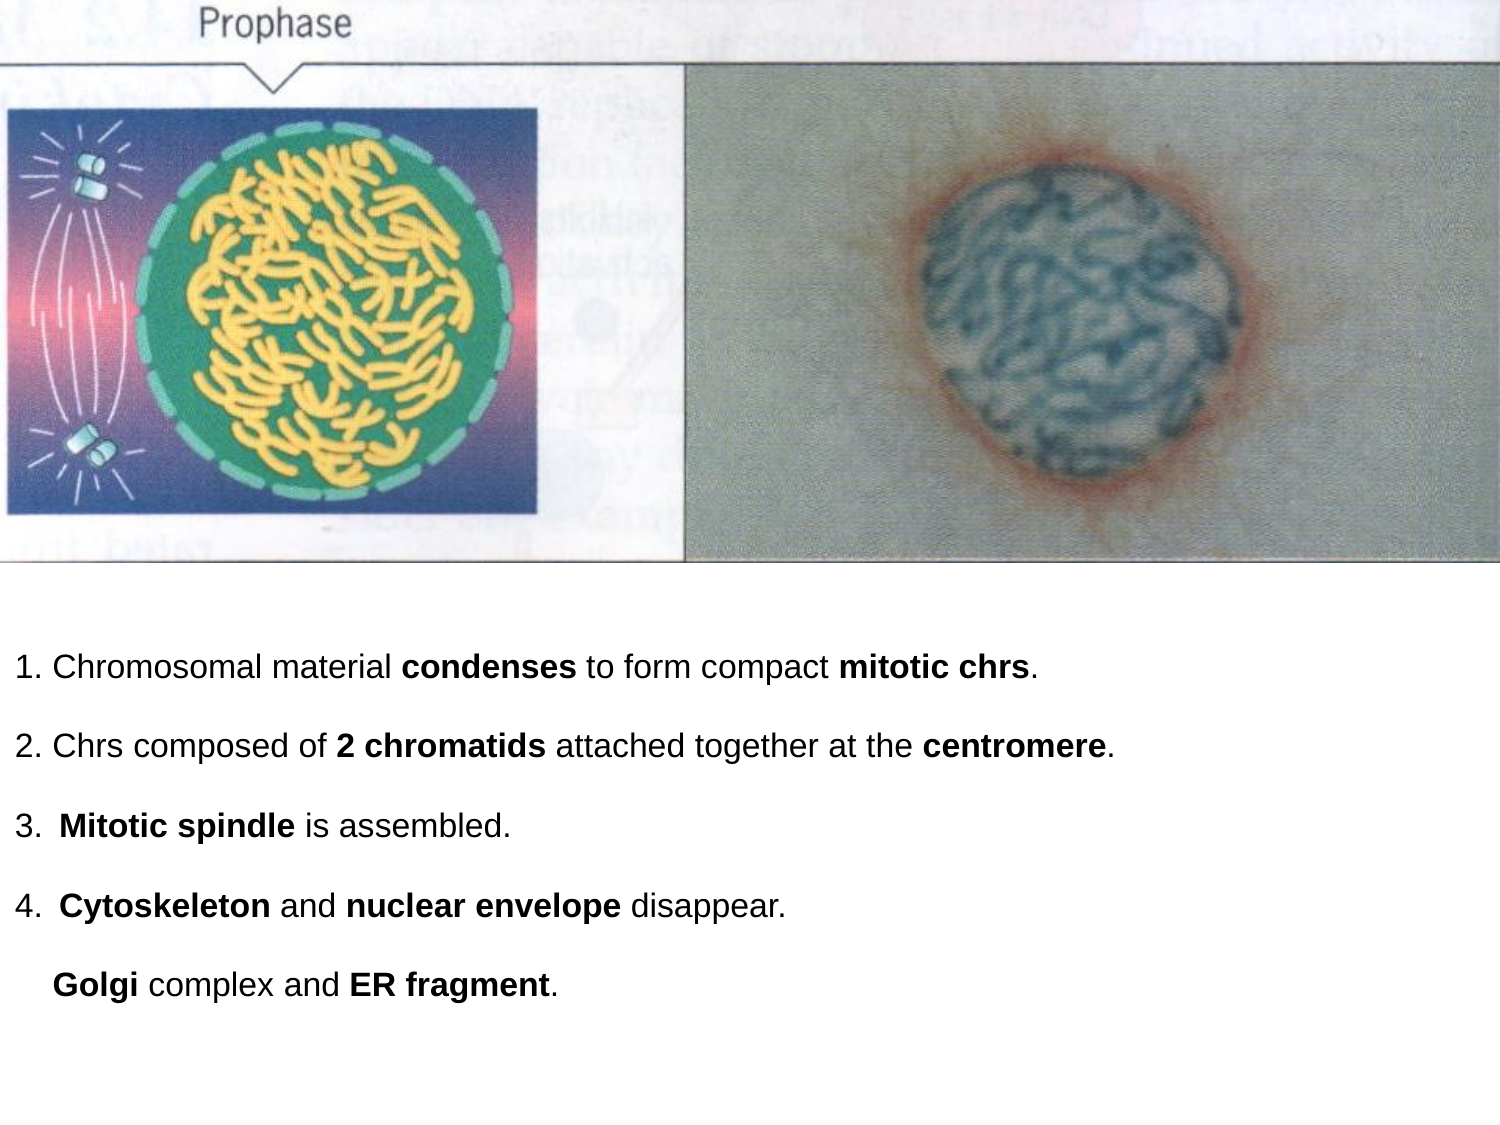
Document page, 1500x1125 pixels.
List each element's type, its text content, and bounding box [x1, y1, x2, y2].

text_box 1. Chromosomal material condenses to form compact mitotic chrs. 2. Chrs composed of 2 chromatids attached together at the centromere. 3. Mitotic spindle is assembled. 4. Cytoskeleton and nuclear envelope disappear. Golgi complex and ER fragment. [0, 597, 1500, 1011]
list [0, 0, 1500, 563]
